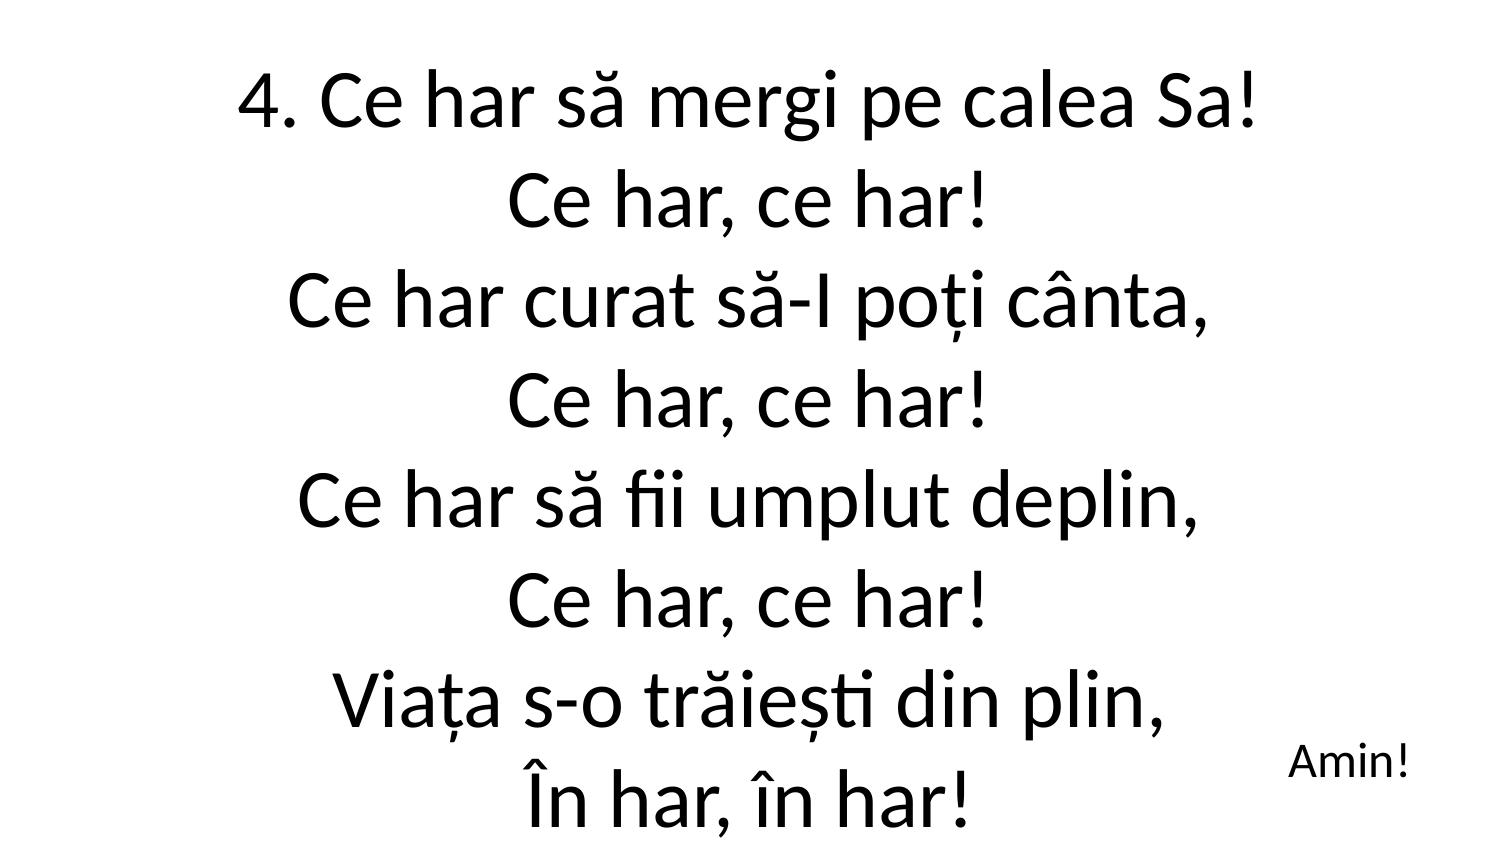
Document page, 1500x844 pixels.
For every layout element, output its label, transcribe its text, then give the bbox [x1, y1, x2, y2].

text_box 4. Ce har să mergi pe calea Sa! Ce har, ce har! Ce har curat să-I poți cânta, Ce har, ce har! Ce har să fii umplut deplin, Ce har, ce har! Viața s-o trăiești din plin, În har, în har! [222, 0, 1278, 844]
text_box Amin! [1273, 674, 1427, 795]
